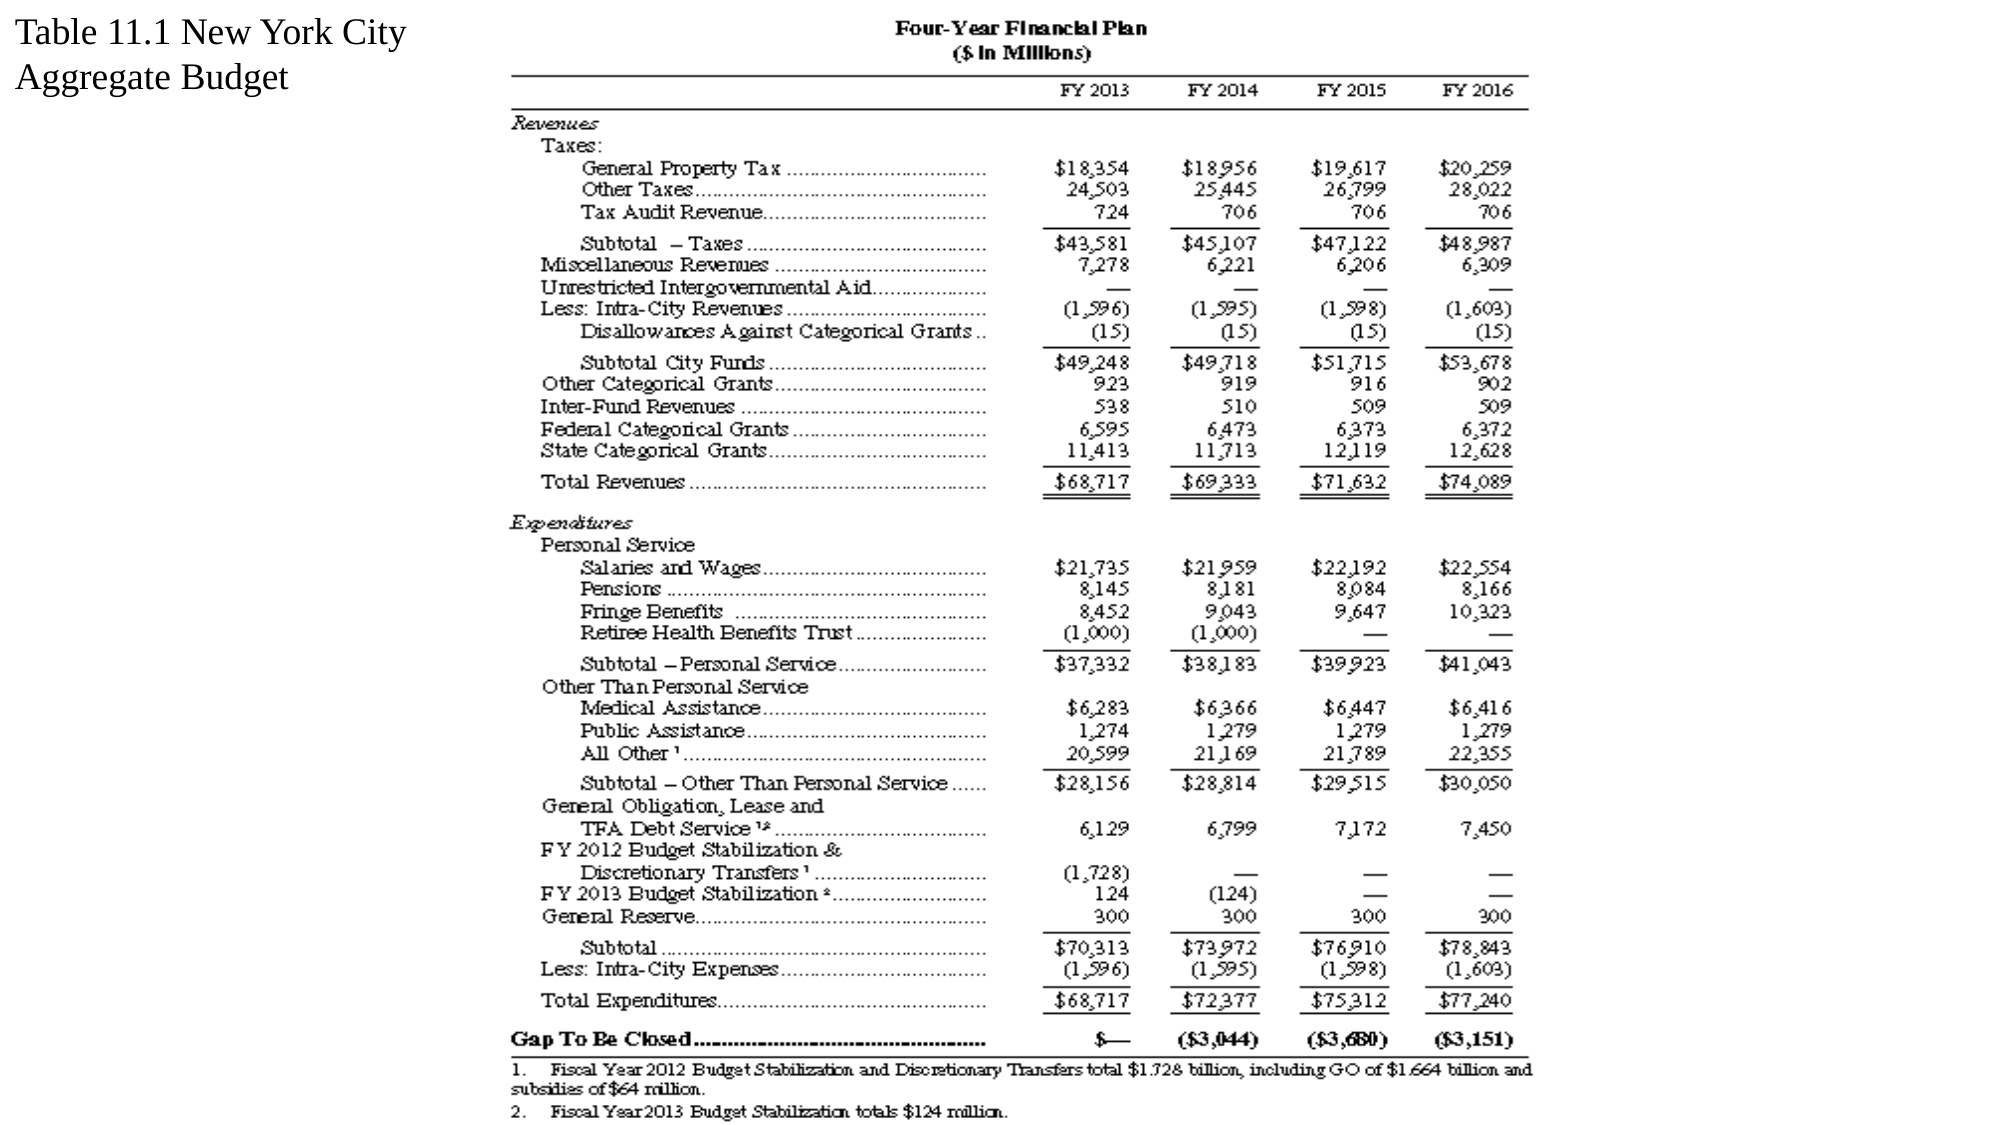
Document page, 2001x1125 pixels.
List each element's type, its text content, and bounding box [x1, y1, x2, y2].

text_box Table 11.1 New York City Aggregate Budget [0, 0, 475, 105]
picture [474, 16, 1579, 1125]
